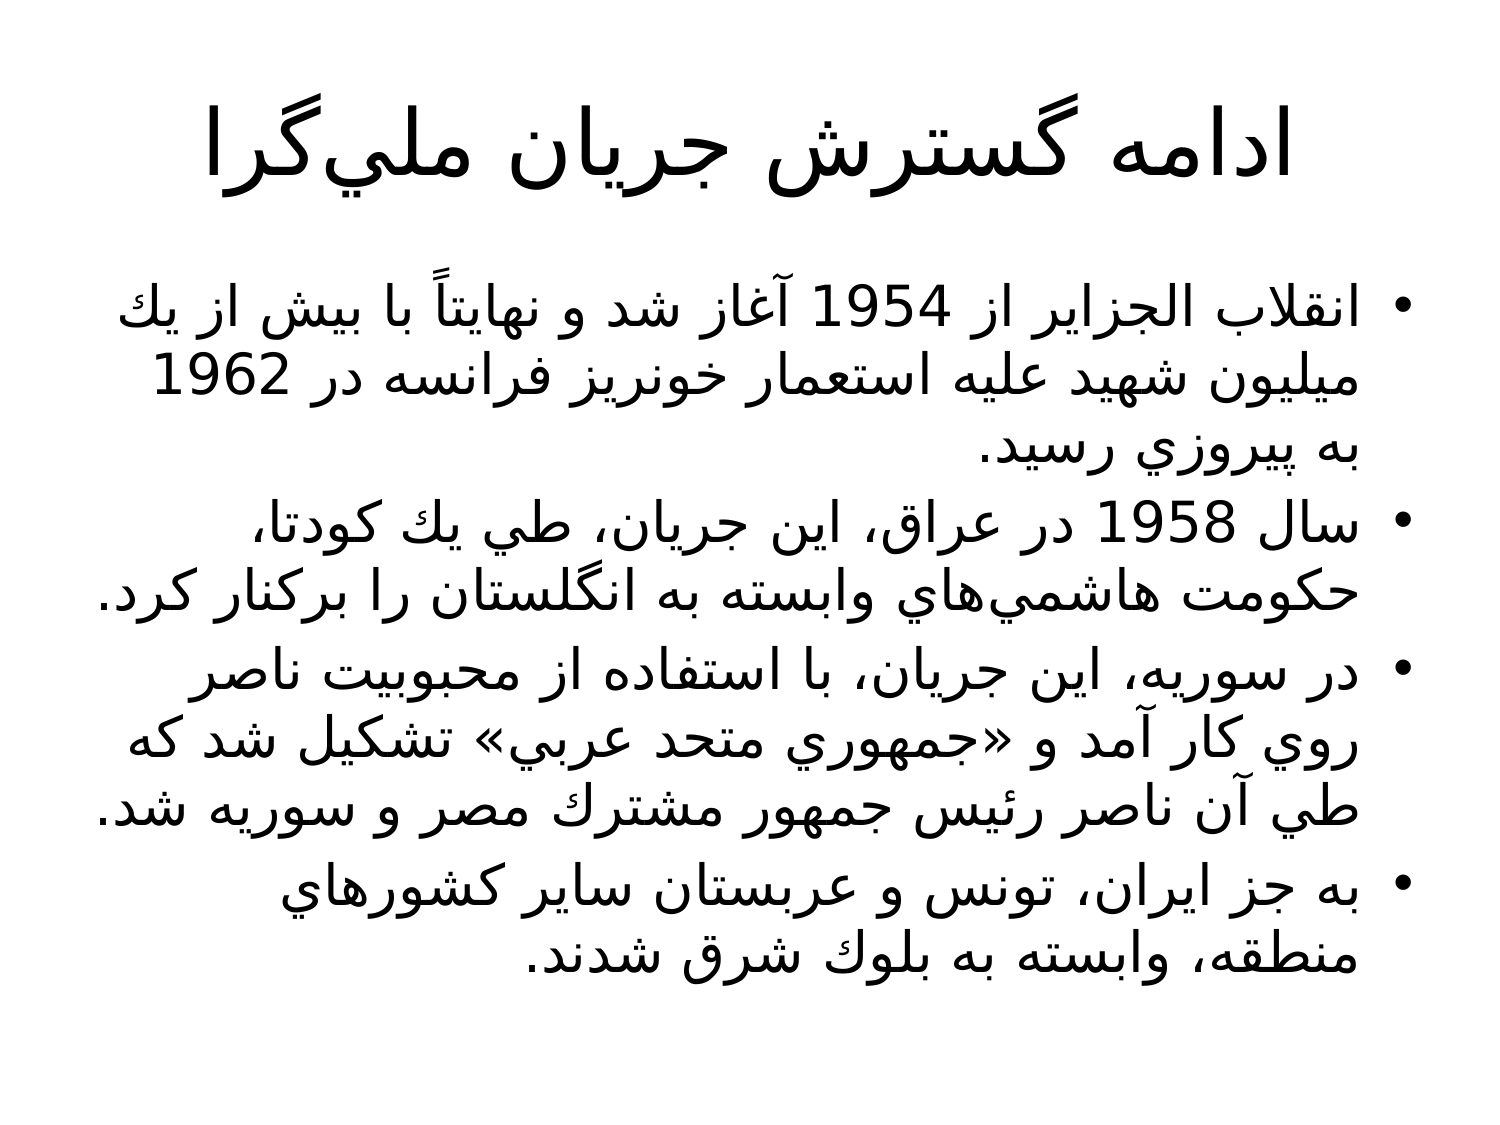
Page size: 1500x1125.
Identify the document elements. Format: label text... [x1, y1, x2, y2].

title ادامه گسترش جريان ملي‌گرا [75, 45, 1425, 233]
list انقلاب الجزاير از 1954 آغاز شد و نهايتاً با بيش از يك ميليون شهيد عليه استعمار خونريز فرانسه در 1962 به پيروزي رسيد. سال 1958 در عراق، اين جريان، طي يك كودتا، حكومت هاشمي‌هاي وابسته به انگلستان را بركنار كرد. در سوريه، اين جريان، با استفاده از محبوبيت ناصر روي كار آمد و «جمهوري متحد عربي» تشكيل شد كه طي آن ناصر رئيس جمهور مشترك مصر و سوريه شد. به جز ايران، ‌تونس و عربستان ساير كشورهاي منطقه، وابسته به بلوك شرق شدند. [75, 262, 1425, 1005]
